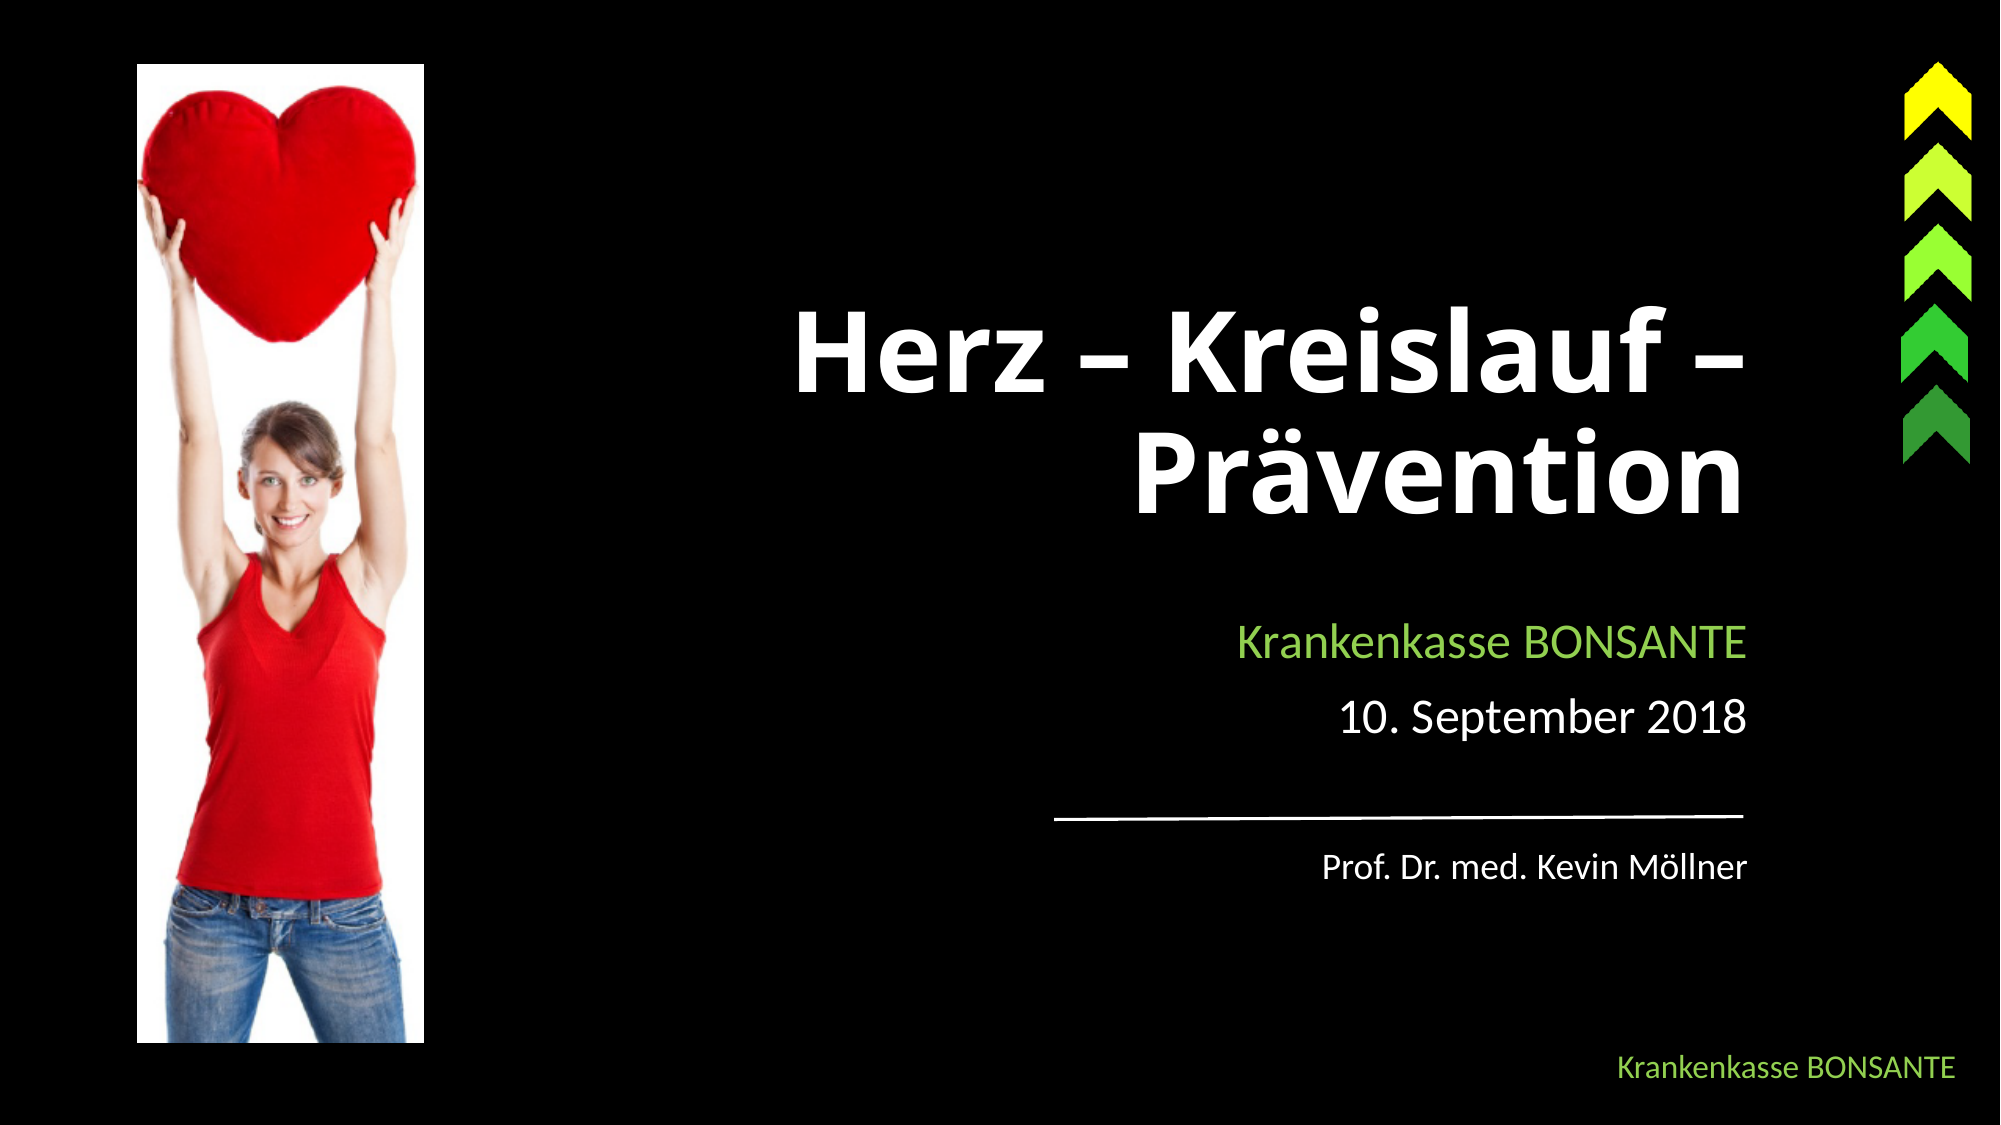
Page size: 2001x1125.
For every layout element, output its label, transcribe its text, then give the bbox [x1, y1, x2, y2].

subtitle Krankenkasse BONSANTE 10. September 2018 [345, 607, 1764, 880]
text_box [1054, 816, 1744, 820]
footer Krankenkasse BONSANTE [1296, 1035, 1972, 1096]
title Herz – Kreislauf – Prävention [345, 154, 1764, 546]
picture [1900, 59, 1972, 466]
picture [137, 64, 424, 1043]
text_box Prof. Dr. med. Kevin Möllner [978, 834, 1764, 895]
